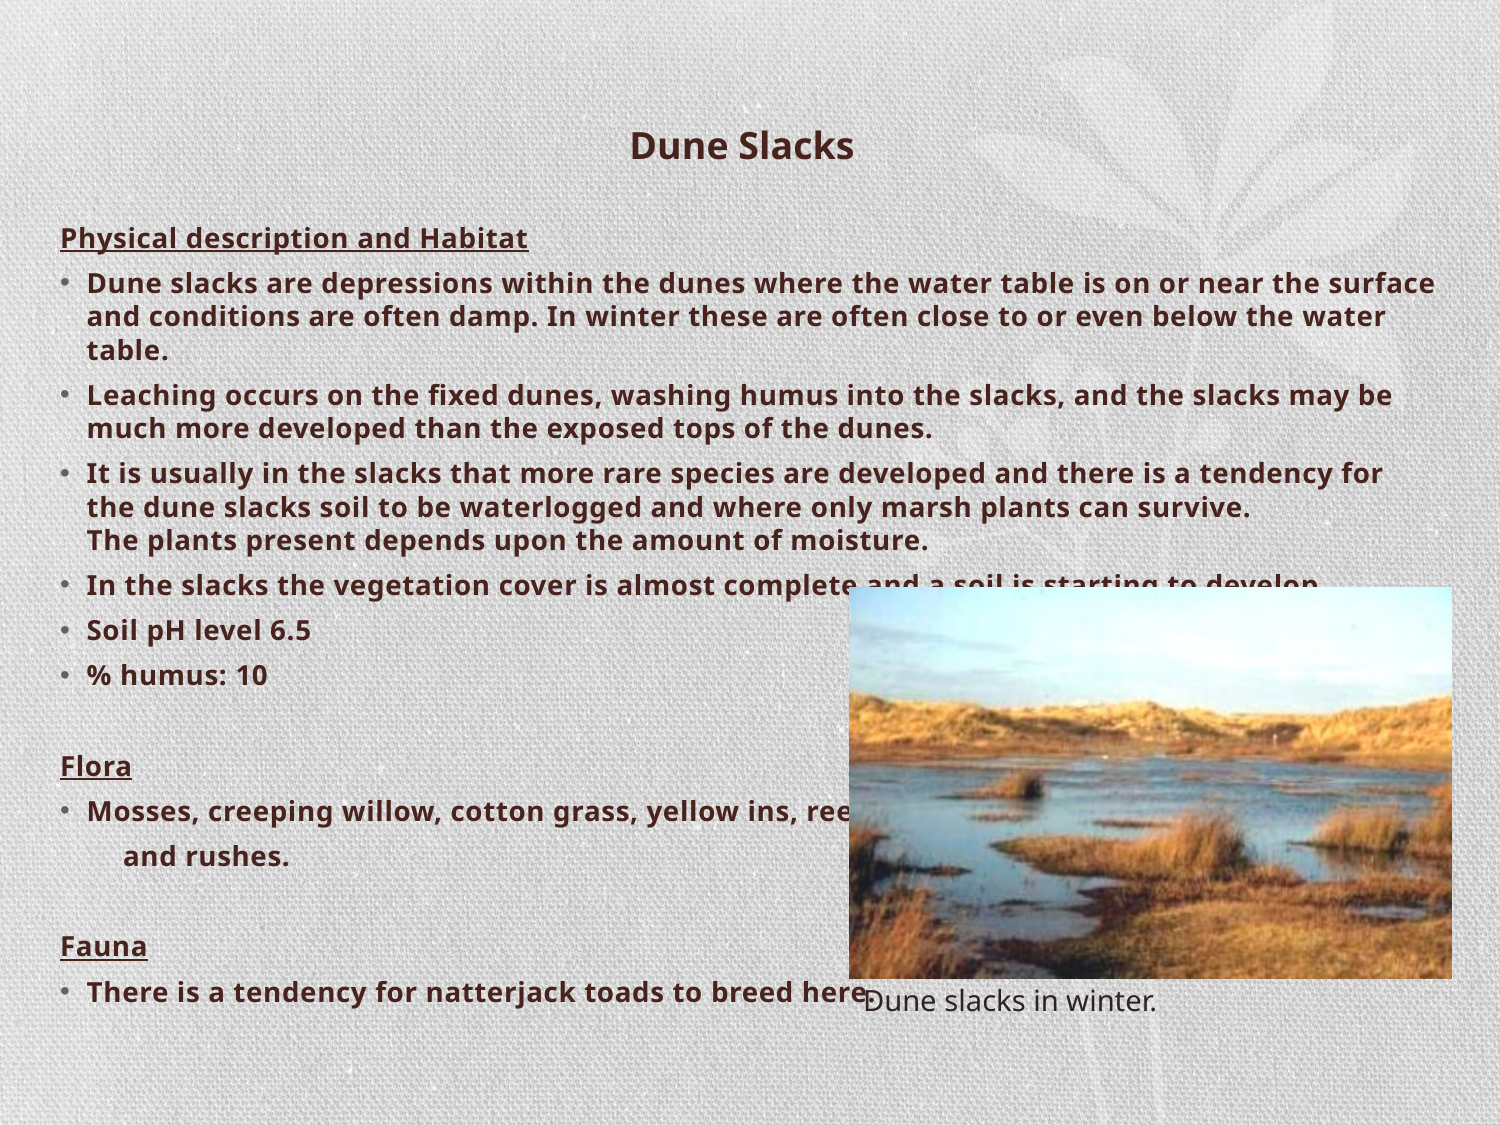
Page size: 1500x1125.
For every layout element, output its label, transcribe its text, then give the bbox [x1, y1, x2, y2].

picture [849, 587, 1452, 979]
title Dune Slacks [37, 62, 1447, 175]
list Physical description and Habitat Dune slacks are depressions within the dunes where the water table is on or near the surface and conditions are often damp. In winter these are often close to or even below the water table. Leaching occurs on the fixed dunes, washing humus into the slacks, and the slacks may be much more developed than the exposed tops of the dunes. It is usually in the slacks that more rare species are developed and there is a tendency for the dune slacks soil to be waterlogged and where only marsh plants can survive. The plants present depends upon the amount of moisture. In the slacks the vegetation cover is almost complete and a soil is starting to develop. Soil pH level 6.5 % humus: 10 Flora Mosses, creeping willow, cotton grass, yellow ins, reeds, and rushes. Fauna There is a tendency for natterjack toads to breed here. [45, 213, 1455, 1023]
text_box Dune slacks in winter. [848, 980, 1450, 1025]
